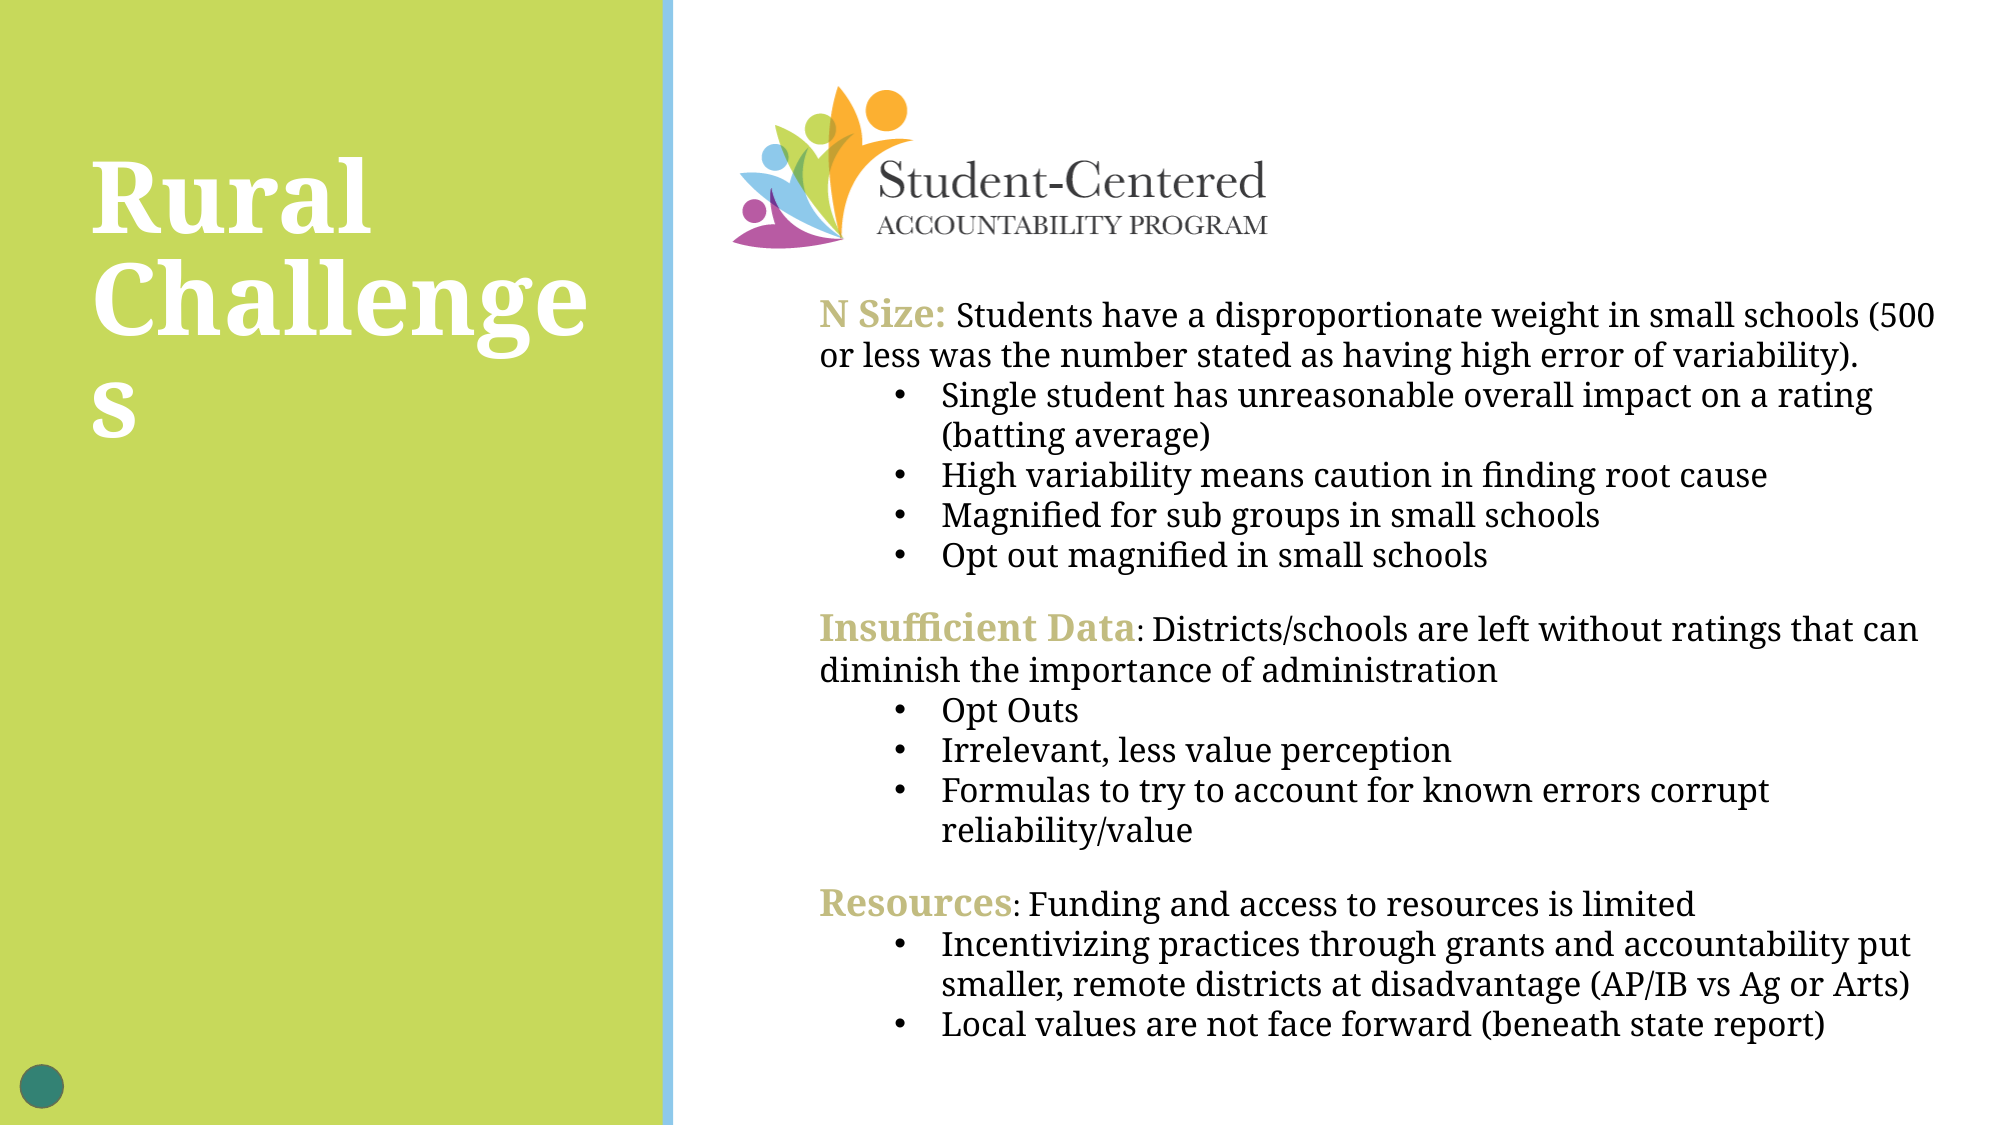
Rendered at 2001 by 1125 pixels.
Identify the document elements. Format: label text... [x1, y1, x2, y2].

text_box N Size: Students have a disproportionate weight in small schools (500 or less was the number stated as having high error of variability). Single student has unreasonable overall impact on a rating (batting average) High variability means caution in finding root cause Magnified for sub groups in small schools Opt out magnified in small schools Insufficient Data: Districts/schools are left without ratings that can diminish the importance of administration Opt Outs Irrelevant, less value perception Formulas to try to account for known errors corrupt reliability/value Resources: Funding and access to resources is limited Incentivizing practices through grants and accountability put smaller, remote districts at disadvantage (AP/IB vs Ag or Arts) Local values are not face forward (beneath state report) [729, 362, 1965, 1065]
text_box [20, 1064, 64, 1108]
title Rural Challenges [75, 97, 625, 473]
picture [695, 59, 1305, 276]
